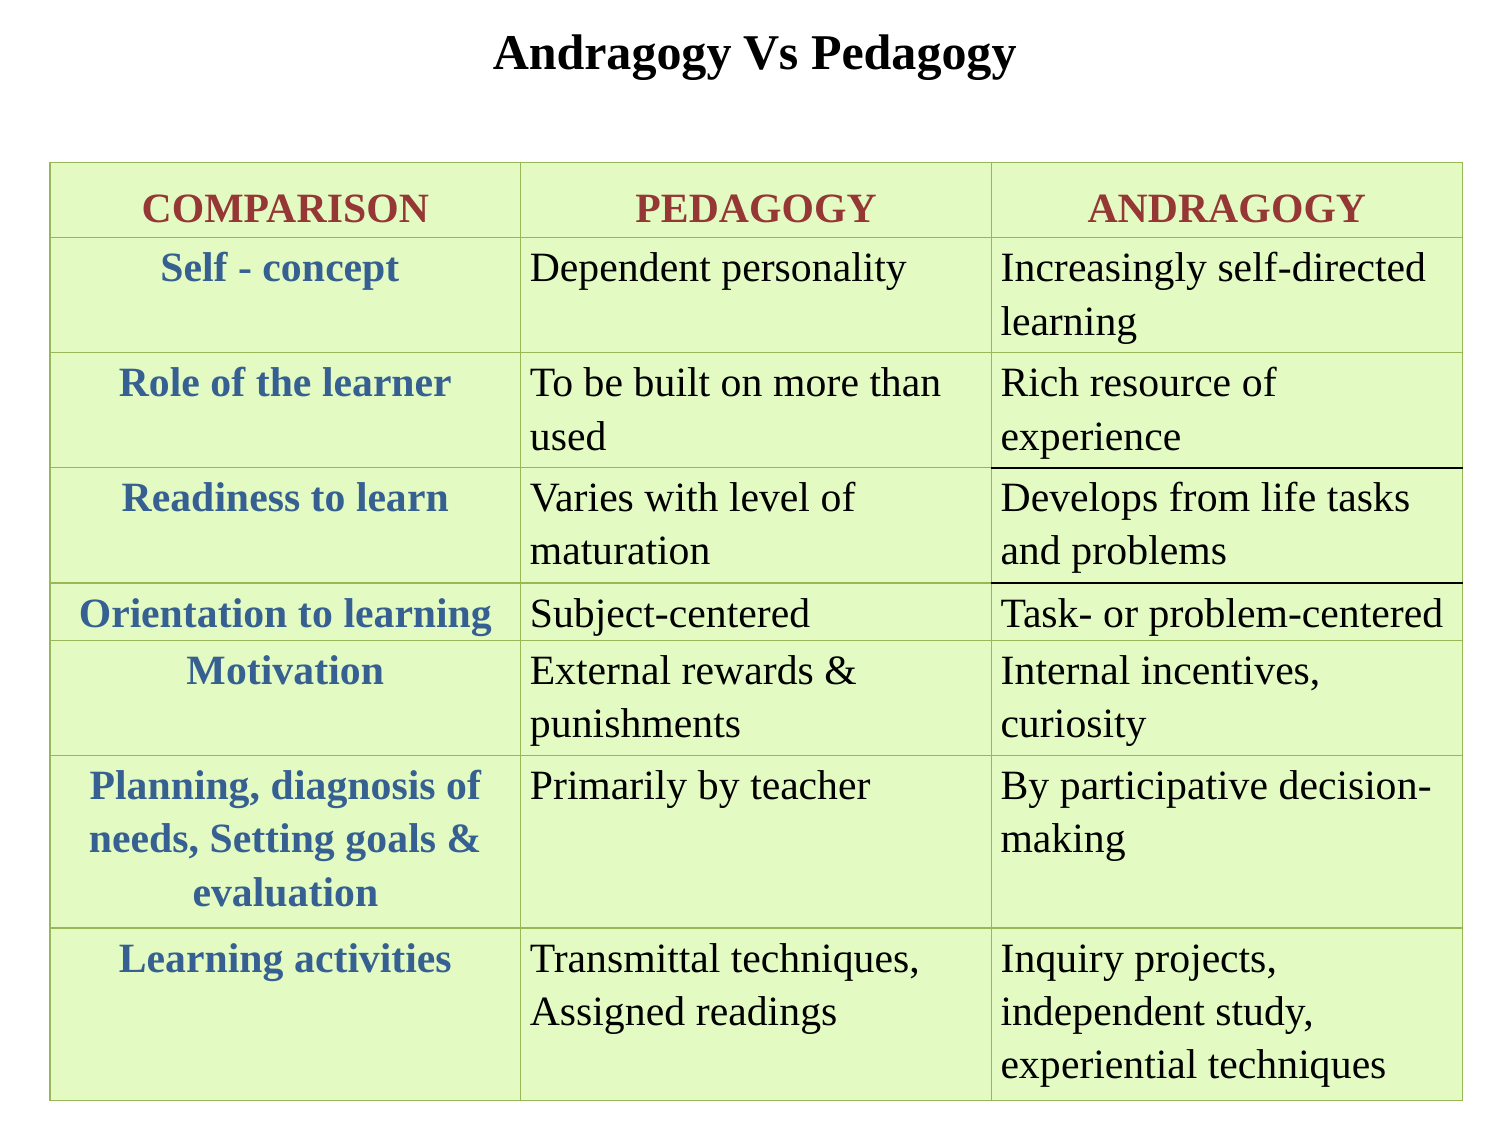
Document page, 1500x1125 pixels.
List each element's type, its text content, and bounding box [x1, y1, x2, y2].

table_cell Internal incentives, curiosity [992, 641, 1462, 755]
table_cell Inquiry projects, independent study, experiential techniques [992, 929, 1462, 1100]
table_cell External rewards & punishments [521, 641, 991, 755]
table_cell Develops from life tasks and problems [992, 469, 1462, 582]
table_header PEDAGOGY [521, 163, 991, 237]
table_cell Dependent personality [521, 238, 991, 352]
table_cell Transmittal techniques, Assigned readings [521, 929, 991, 1100]
text_box Andragogy Vs Pedagogy [478, 11, 1032, 87]
table_cell By participative decision-making [992, 756, 1462, 927]
table_header ANDRAGOGY [992, 163, 1462, 237]
table_cell Learning activities [51, 929, 520, 1100]
table_cell Varies with level of maturation [521, 468, 991, 582]
table_cell Task- or problem-centered [992, 584, 1462, 640]
table_cell Subject-centered [521, 584, 991, 640]
table_cell Primarily by teacher [521, 756, 991, 927]
table_cell Planning, diagnosis of needs, Setting goals & evaluation [51, 756, 520, 927]
table_cell To be built on more than used [521, 353, 991, 467]
table_cell Increasingly self-directed learning [992, 238, 1462, 352]
table_cell Motivation [51, 641, 520, 755]
table_cell Self - concept [51, 238, 520, 352]
table_cell Readiness to learn [51, 468, 520, 582]
table_cell Role of the learner [51, 353, 520, 467]
table_cell Rich resource of experience [992, 353, 1462, 467]
table_cell Orientation to learning [51, 584, 520, 640]
table_header COMPARISON [51, 163, 520, 237]
